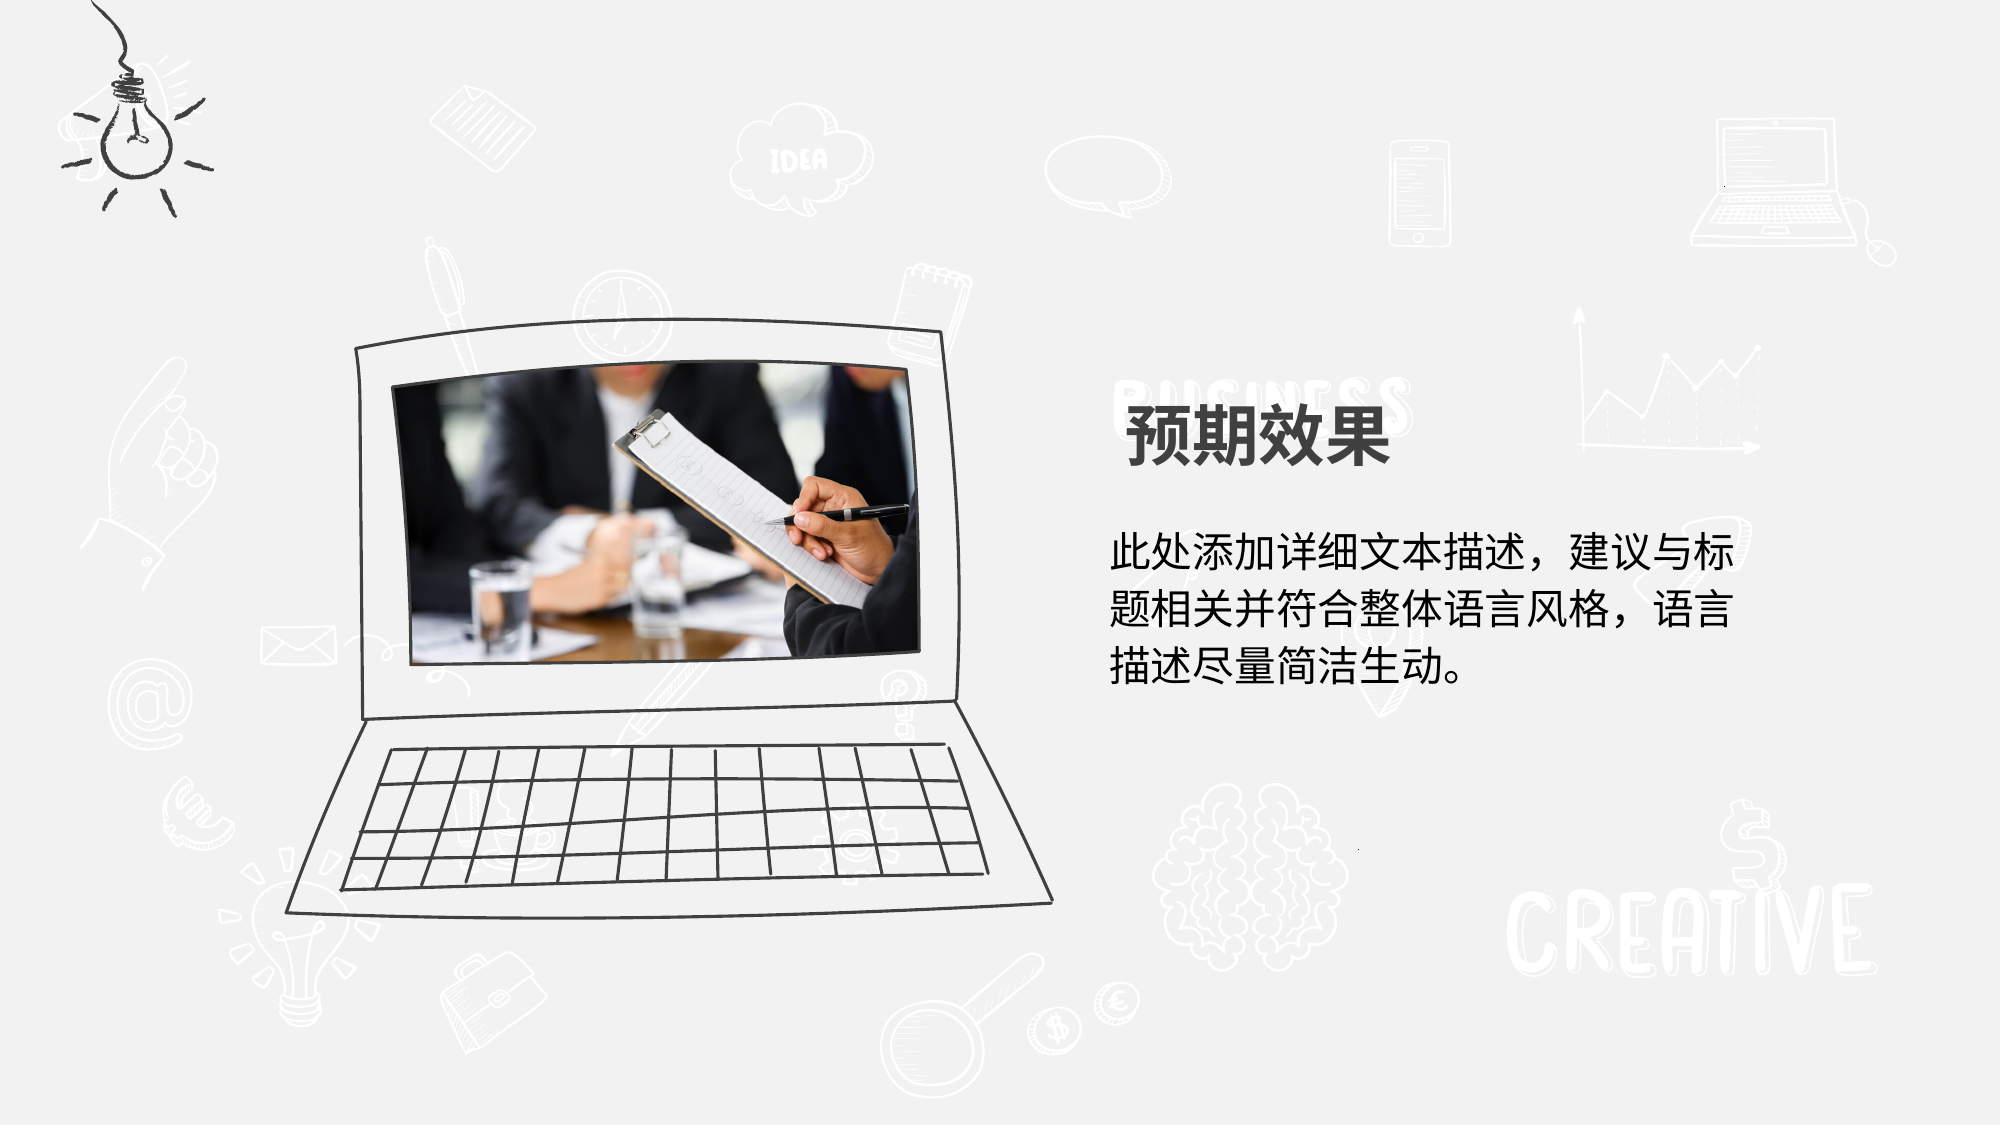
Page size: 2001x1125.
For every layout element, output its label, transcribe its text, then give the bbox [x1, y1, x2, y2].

text_box 此处添加详细文本描述，建议与标题相关并符合整体语言风格，语言描述尽量简洁生动。 [1094, 511, 1752, 697]
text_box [286, 310, 1053, 924]
text_box 预期效果 [1110, 375, 1542, 482]
